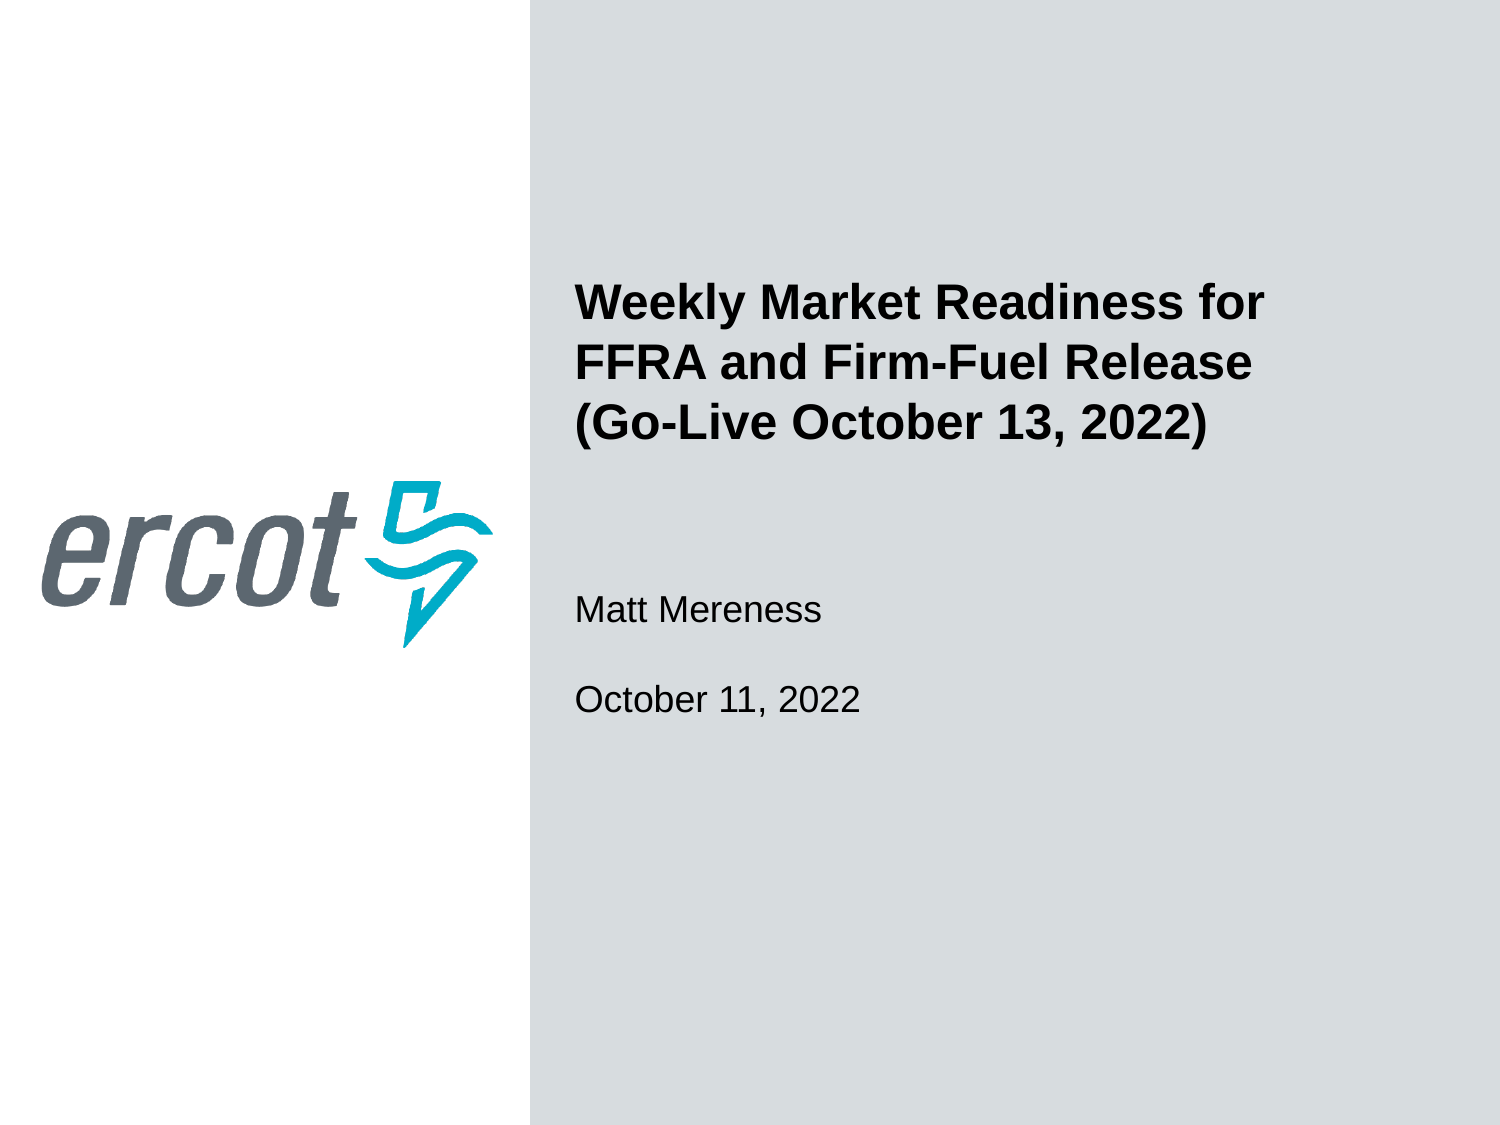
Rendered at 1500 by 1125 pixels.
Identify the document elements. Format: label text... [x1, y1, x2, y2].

text_box Weekly Market Readiness for FFRA and Firm-Fuel Release (Go-Live October 13, 2022) Matt Mereness October 11, 2022 [559, 262, 1486, 818]
picture [32, 471, 501, 654]
